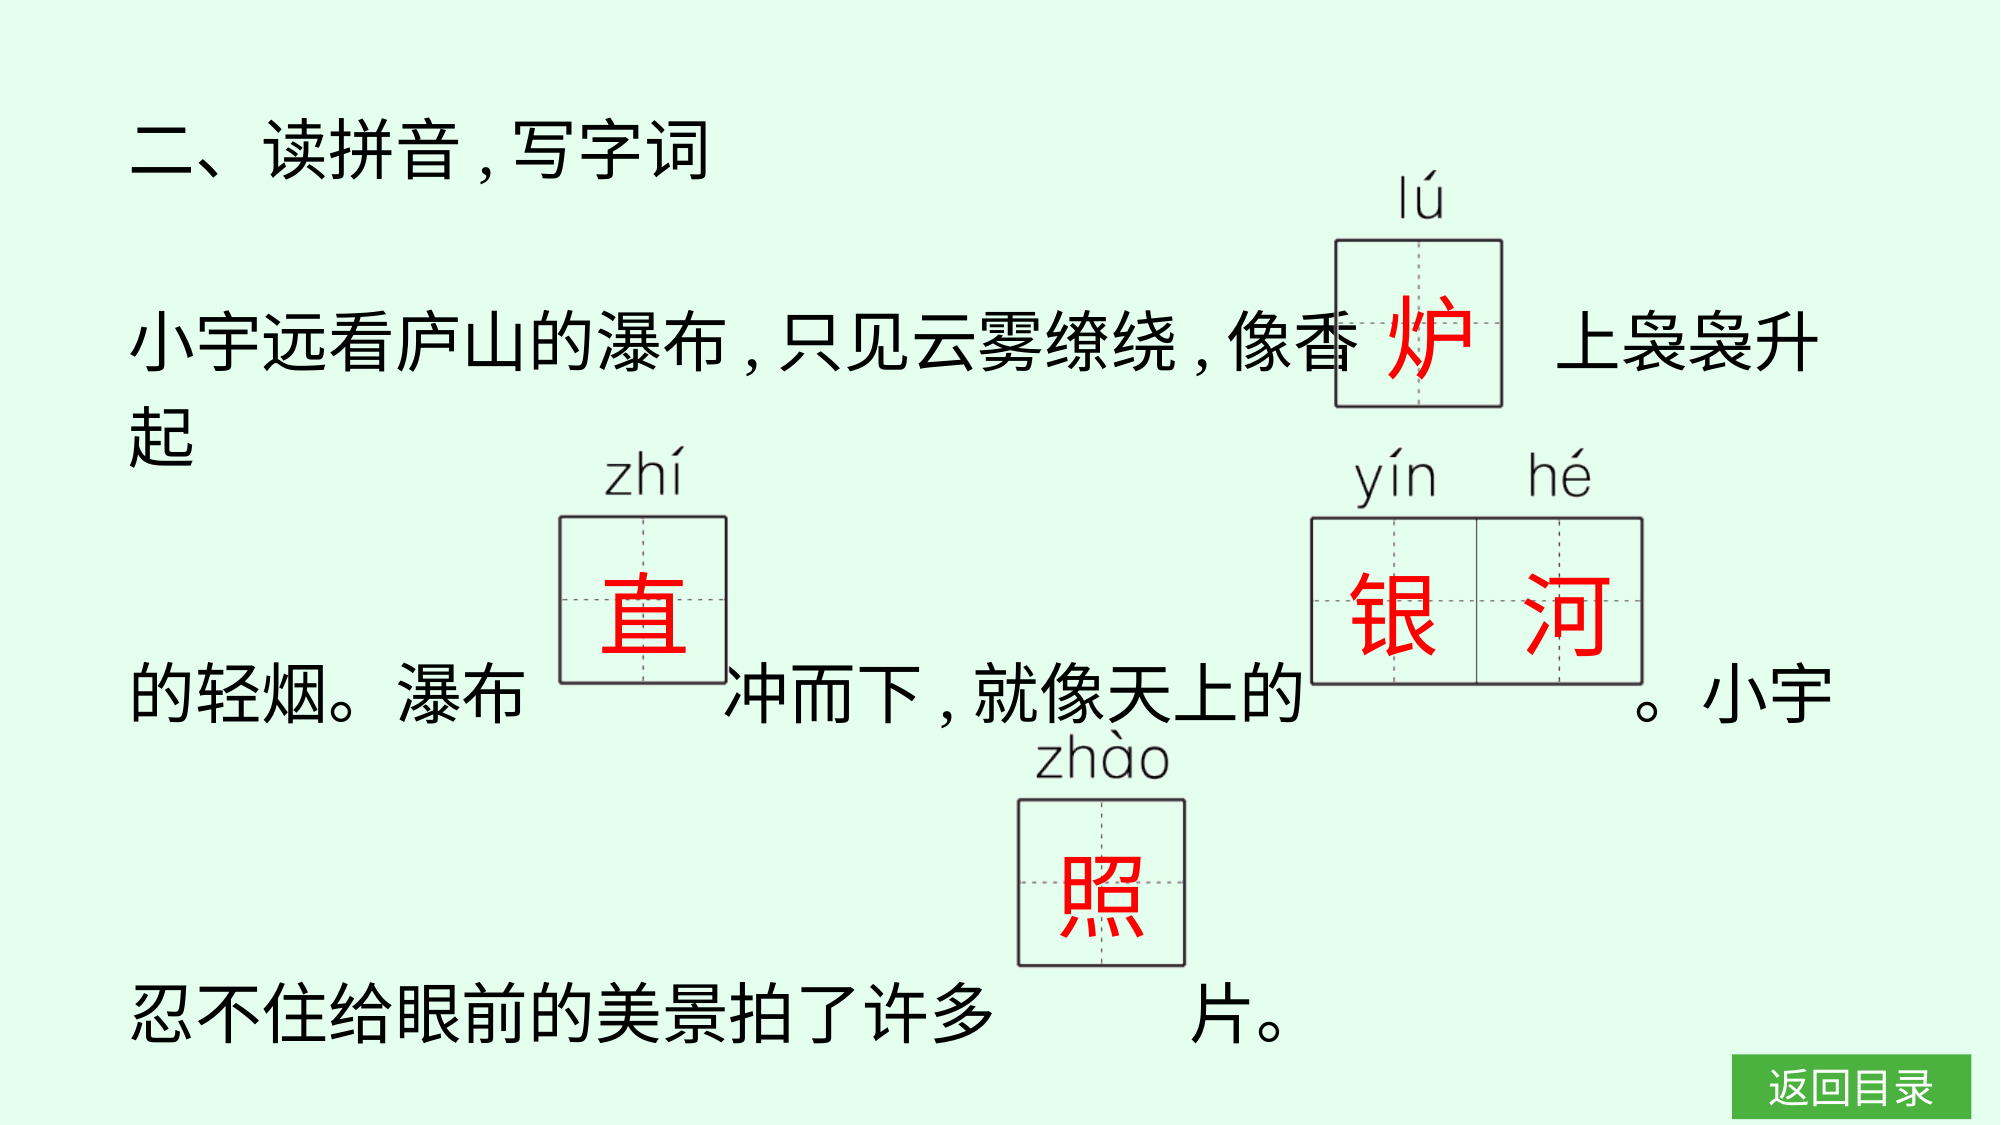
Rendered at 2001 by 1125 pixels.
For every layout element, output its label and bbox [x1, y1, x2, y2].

text_box [113, 85, 1887, 975]
